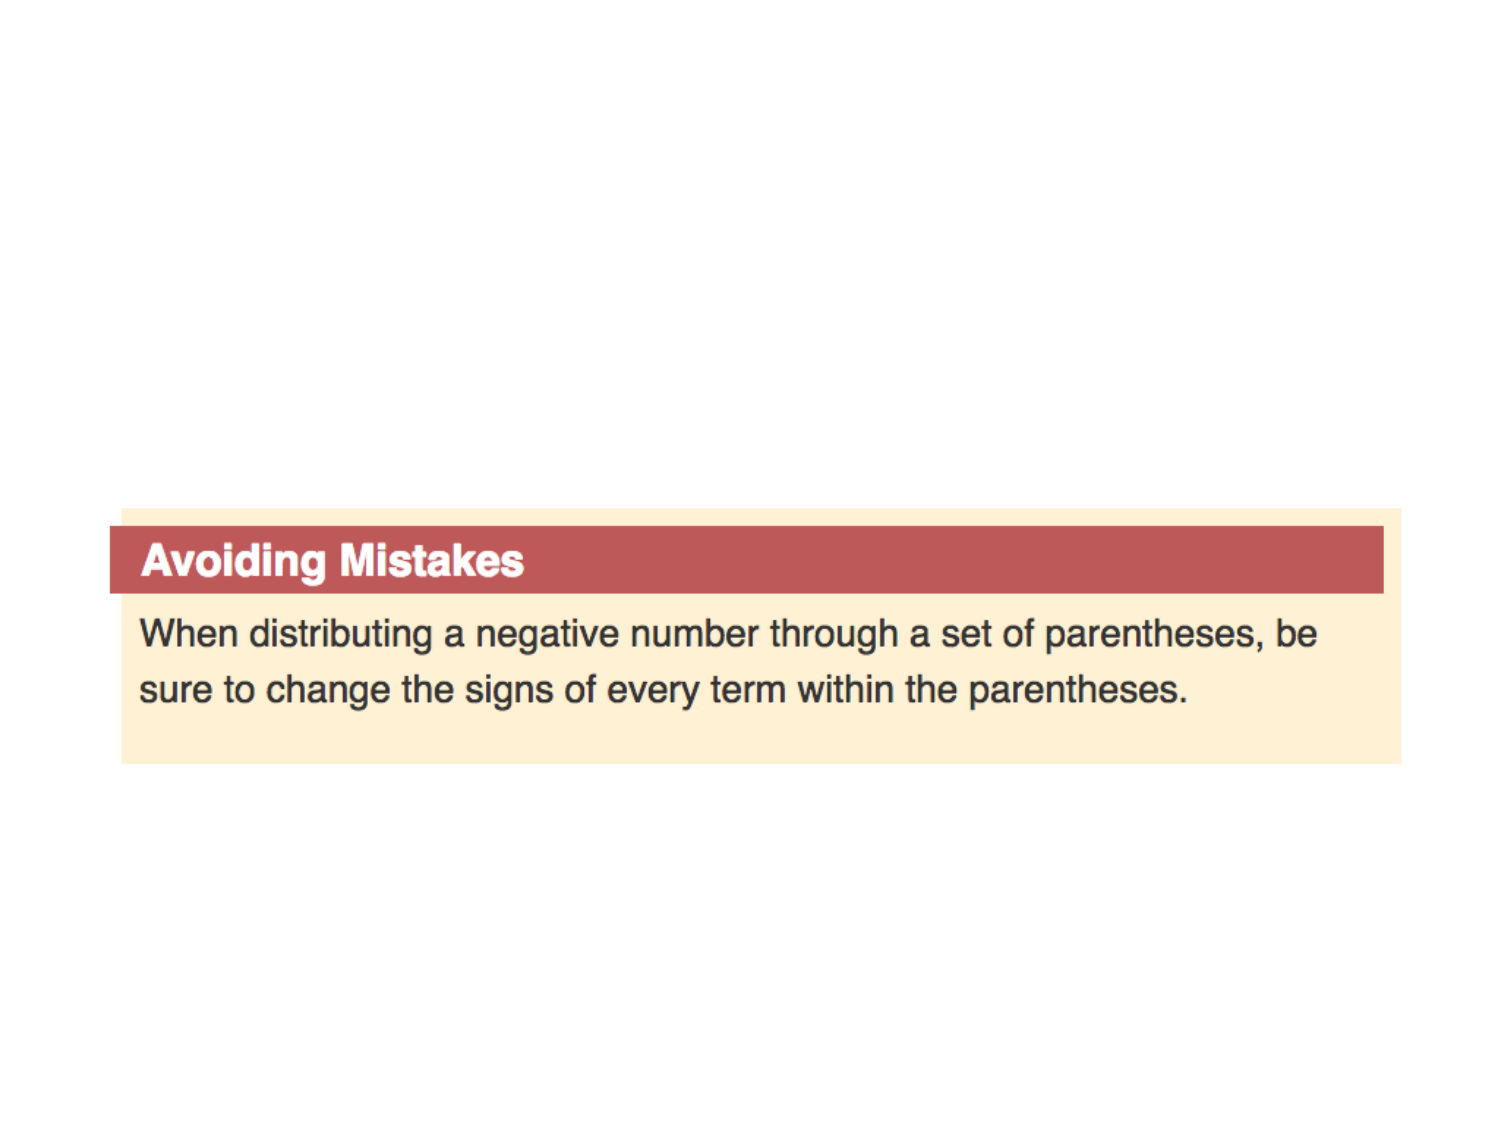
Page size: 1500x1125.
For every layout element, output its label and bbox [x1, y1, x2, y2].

list [74, 262, 1426, 1006]
